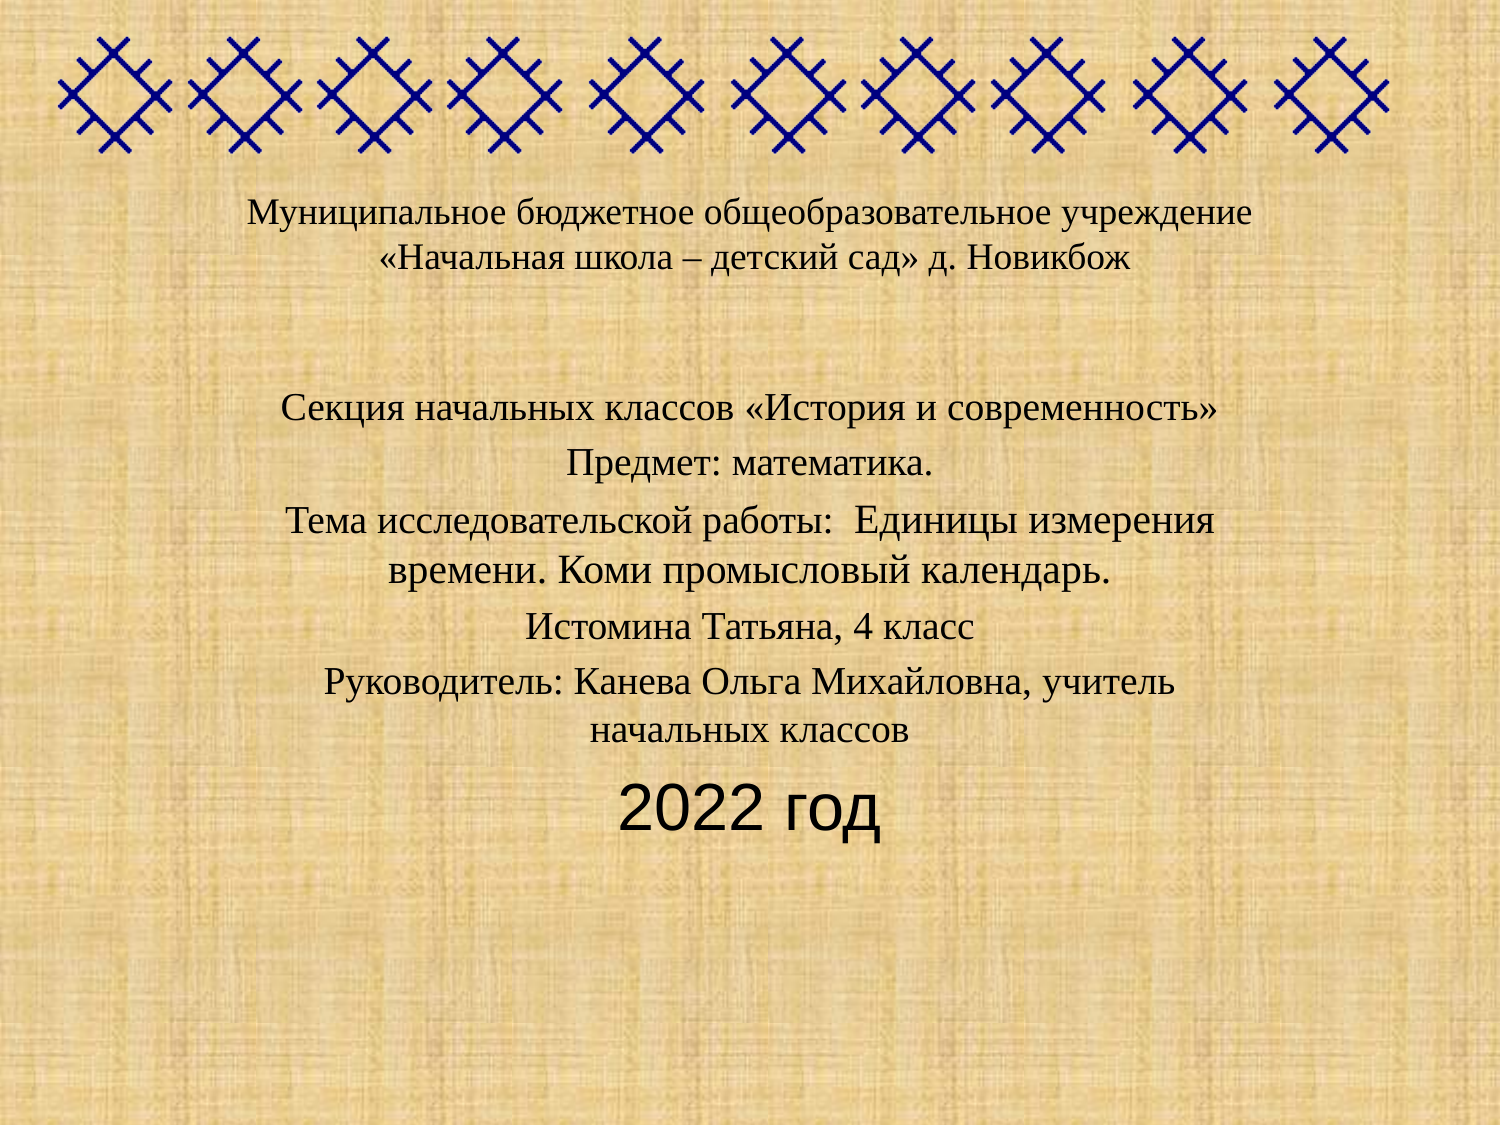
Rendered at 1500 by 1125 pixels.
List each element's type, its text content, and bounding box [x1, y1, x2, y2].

title Муниципальное бюджетное общеобразовательное учреждение «Начальная школа – детский сад» д. Новикбож [112, 95, 1388, 368]
subtitle Секция начальных классов «История и современность» Предмет: математика. Тема исследовательской работы: Единицы измерения времени. Коми промысловый календарь. Истомина Татьяна, 4 класс Руководитель: Канева Ольга Михайловна, учитель начальных классов 2022 год [224, 373, 1276, 926]
picture [0, 0, 1500, 1125]
